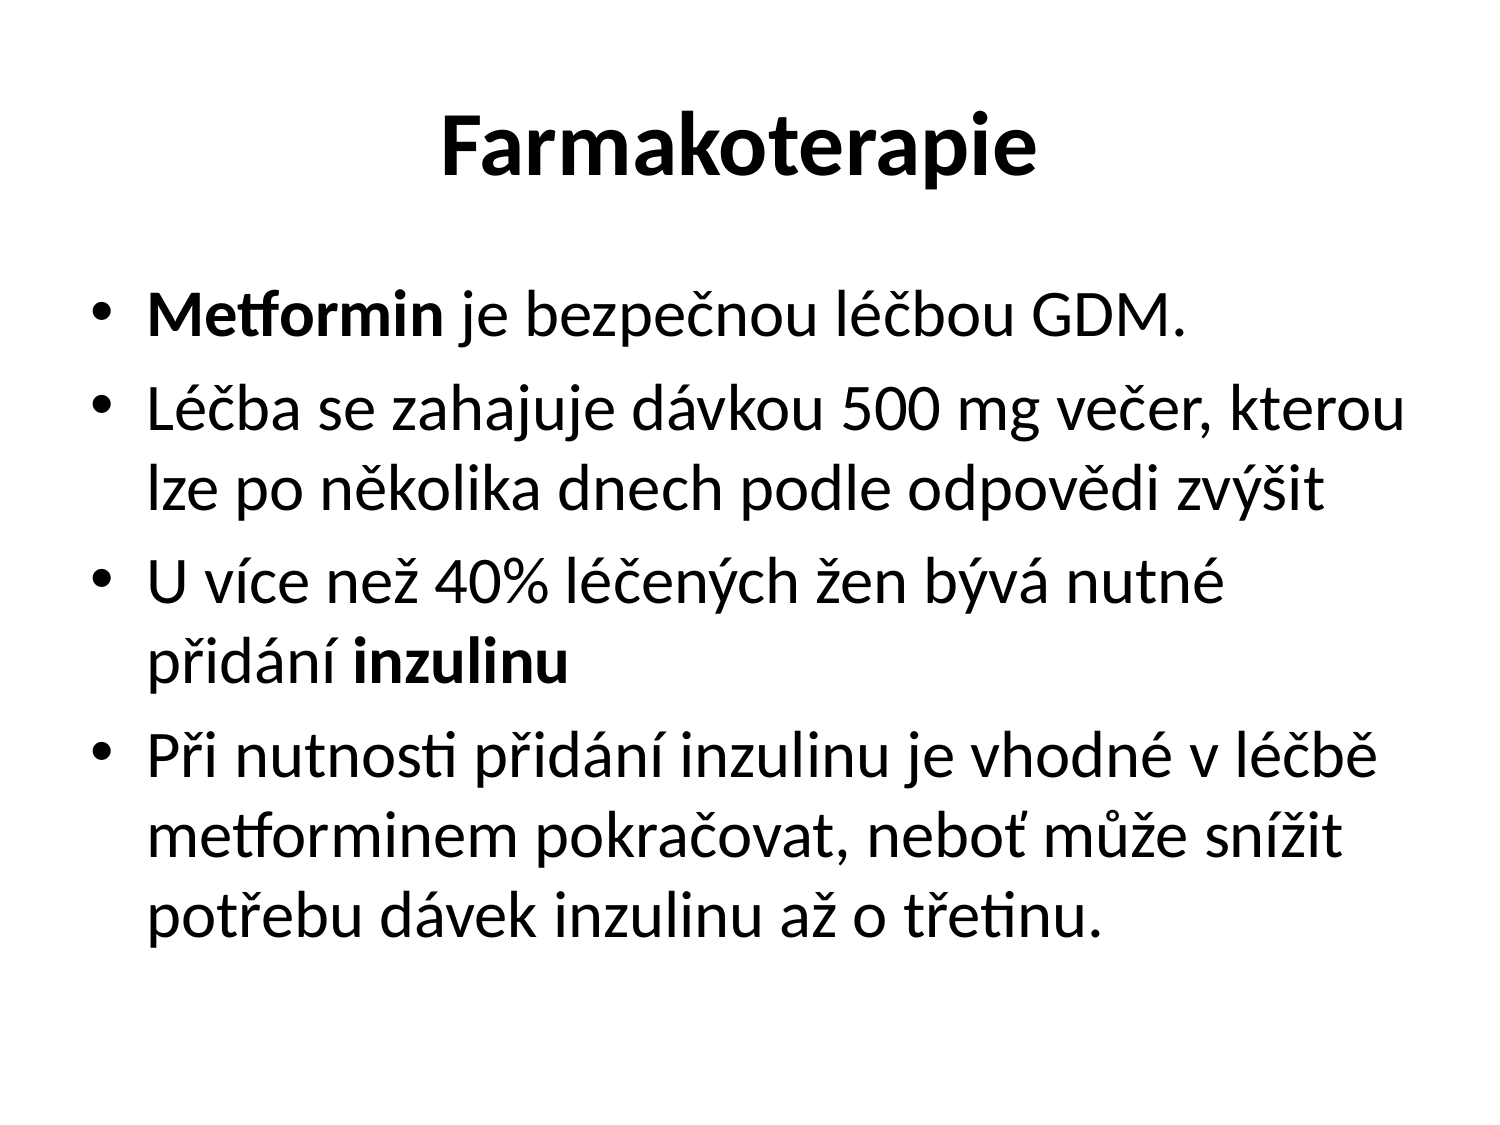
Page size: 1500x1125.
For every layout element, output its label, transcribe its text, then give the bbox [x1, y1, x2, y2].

list Metformin je bezpečnou léčbou GDM. Léčba se zahajuje dávkou 500 mg večer, kterou lze po několika dnech podle odpovědi zvýšit U více než 40% léčených žen bývá nutné přidání inzulinu Při nutnosti přidání inzulinu je vhodné v léčbě metforminem pokračovat, neboť může snížit potřebu dávek inzulinu až o třetinu. [75, 262, 1425, 1005]
title Farmakoterapie [75, 45, 1425, 233]
